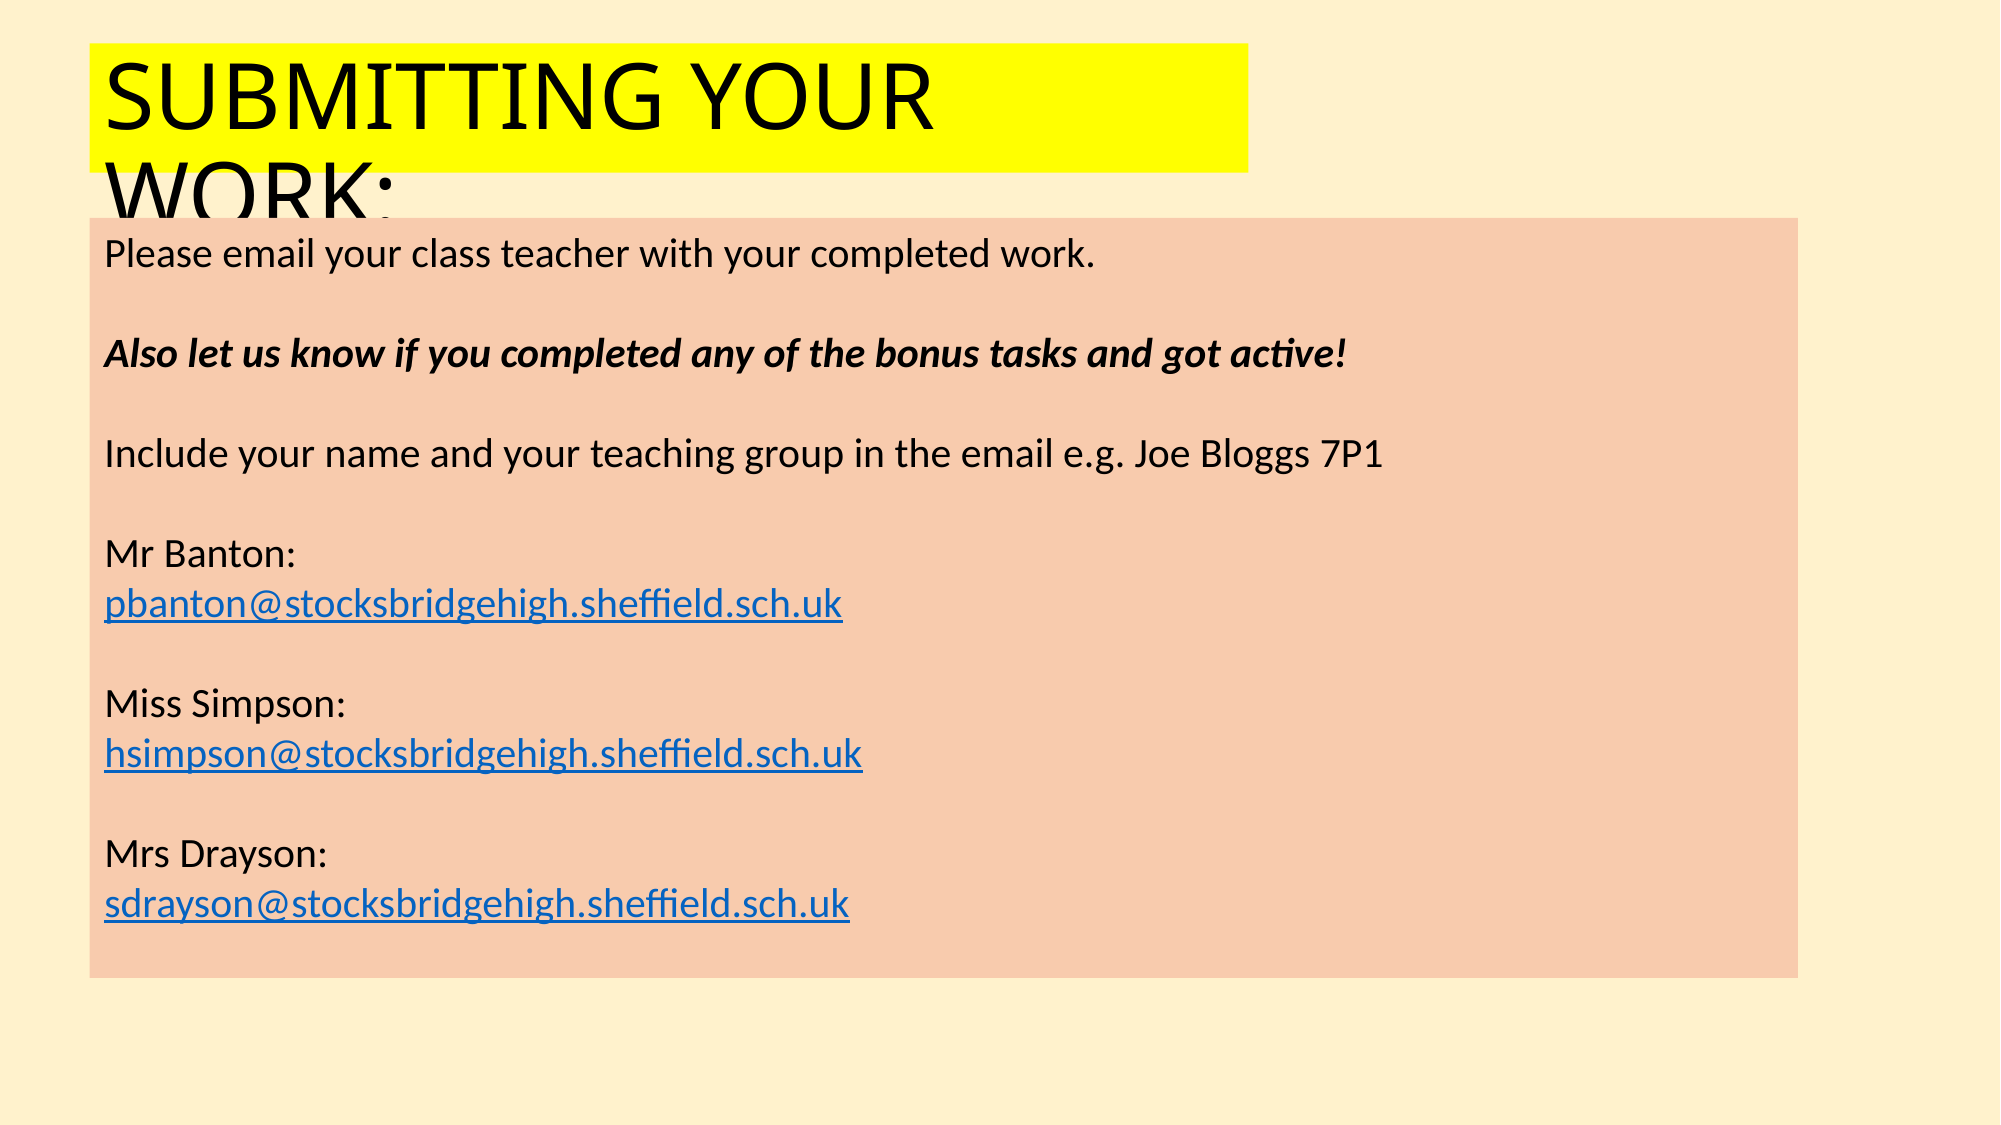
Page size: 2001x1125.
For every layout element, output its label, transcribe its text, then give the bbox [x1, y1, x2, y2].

text_box SUBMITTING YOUR WORK: [89, 43, 1249, 173]
text_box Please email your class teacher with your completed work. Also let us know if you completed any of the bonus tasks and got active! Include your name and your teaching group in the email e.g. Joe Bloggs 7P1 Mr Banton: pbanton@stocksbridgehigh.sheffield.sch.uk Miss Simpson: hsimpson@stocksbridgehigh.sheffield.sch.uk Mrs Drayson: sdrayson@stocksbridgehigh.sheffield.sch.uk [89, 217, 1798, 978]
